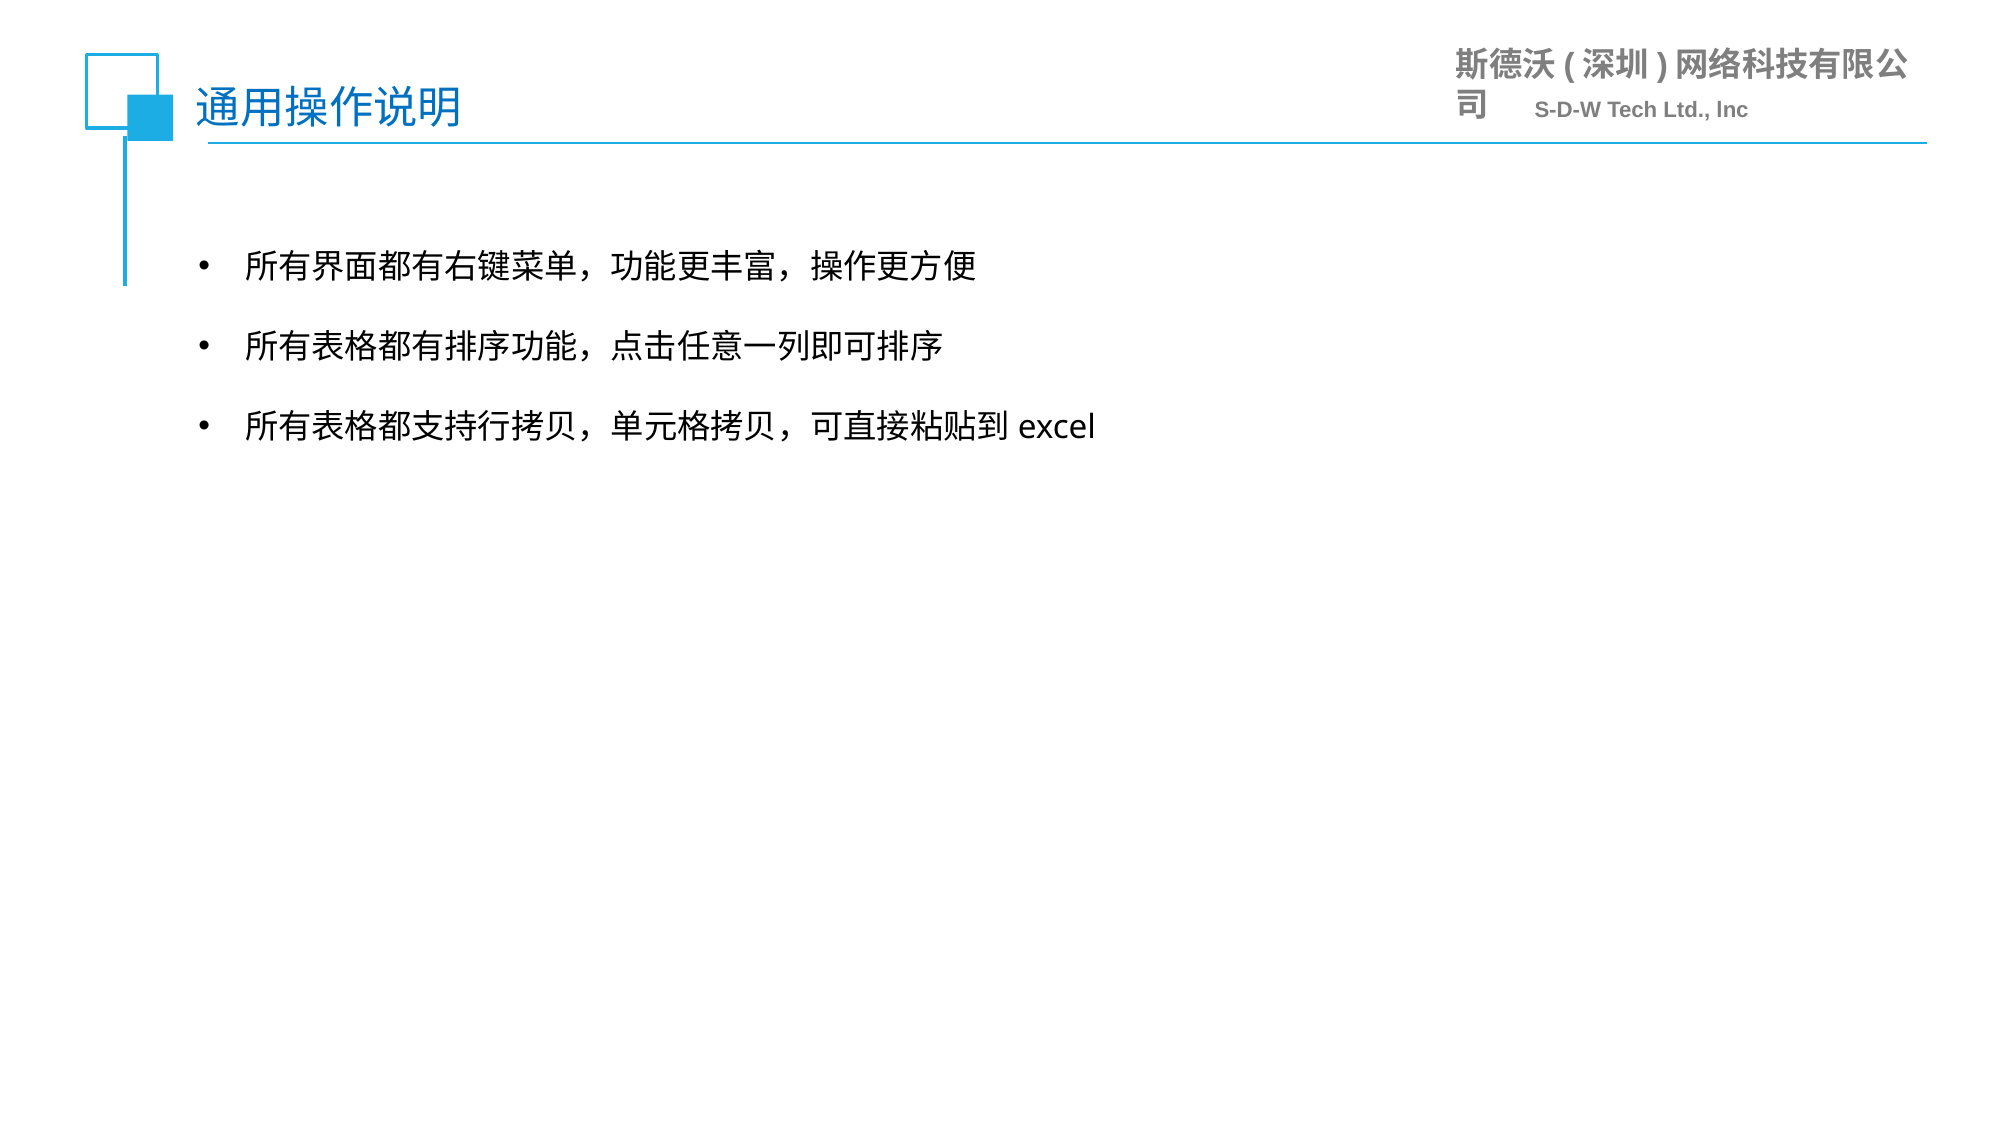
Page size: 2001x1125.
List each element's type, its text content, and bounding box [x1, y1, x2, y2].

text_box 通用操作说明 [180, 71, 1212, 140]
text_box 所有界面都有右键菜单，功能更丰富，操作更方便 所有表格都有排序功能，点击任意一列即可排序 所有表格都支持行拷贝，单元格拷贝，可直接粘贴到excel [183, 237, 1112, 453]
